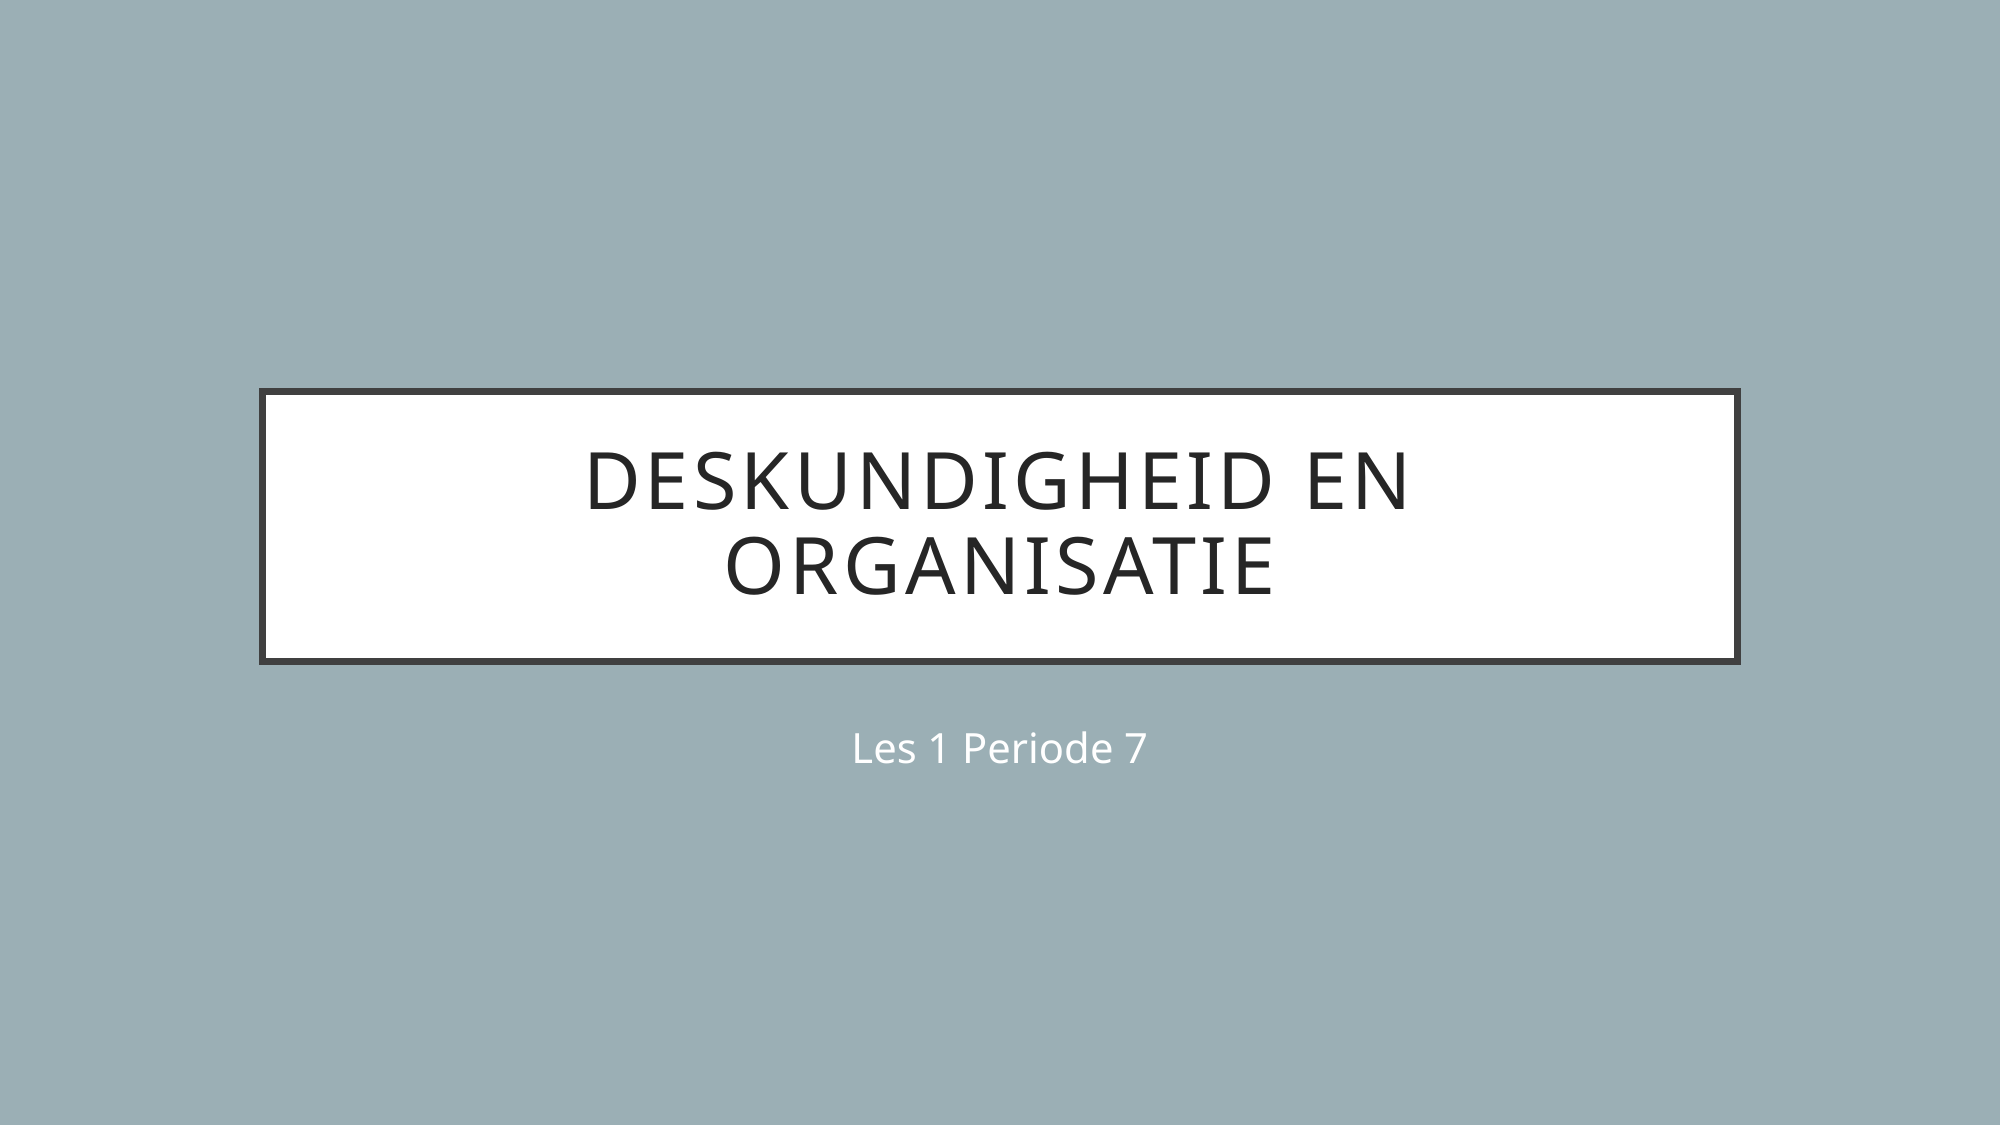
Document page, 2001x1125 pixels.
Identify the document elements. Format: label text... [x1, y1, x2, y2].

title Deskundigheid en Organisatie [259, 388, 1741, 665]
subtitle Les 1 Periode 7 [442, 713, 1558, 918]
